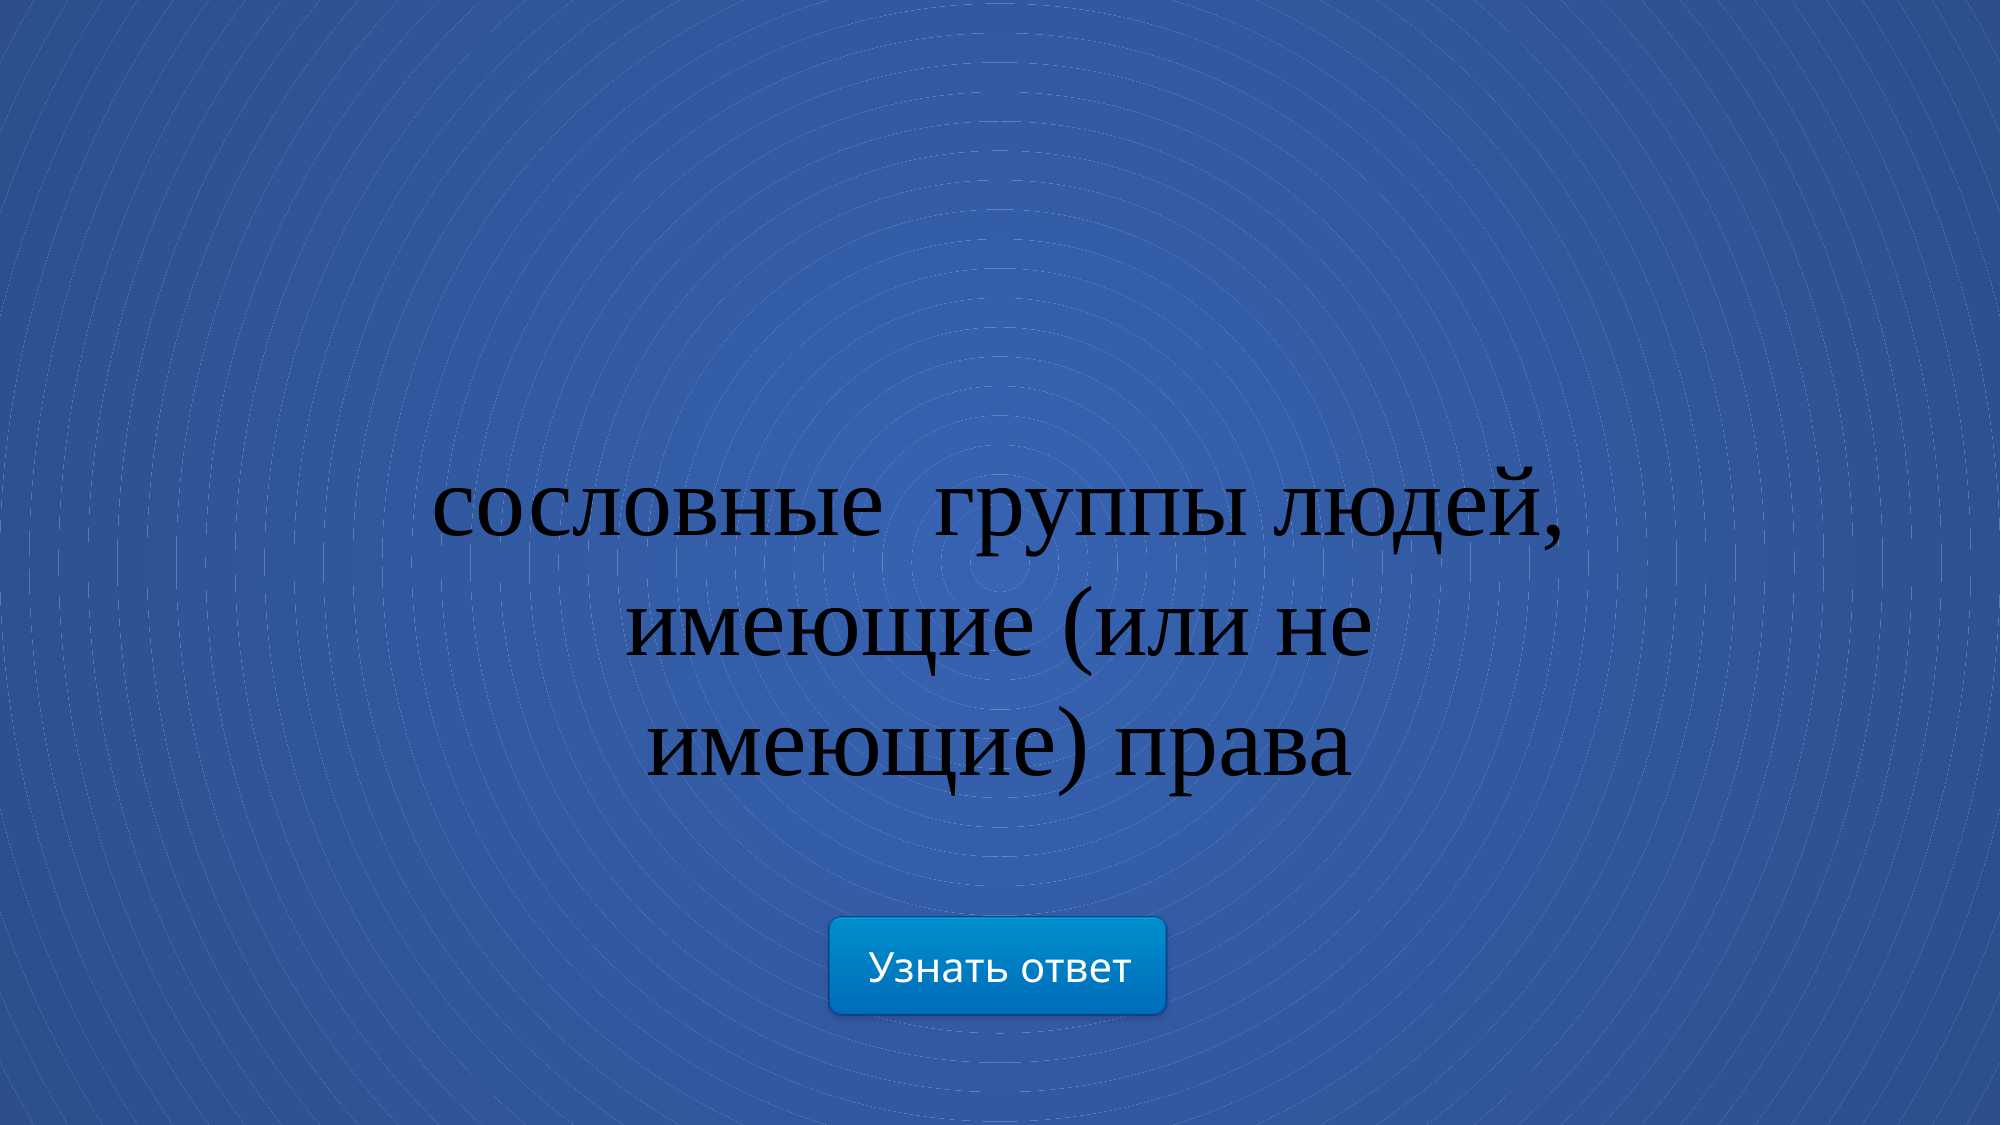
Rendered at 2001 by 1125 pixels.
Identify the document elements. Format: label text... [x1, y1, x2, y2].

picture [793, 902, 1180, 1035]
text_box сословные группы людей, имеющие (или не имеющие) права [403, 428, 1598, 804]
